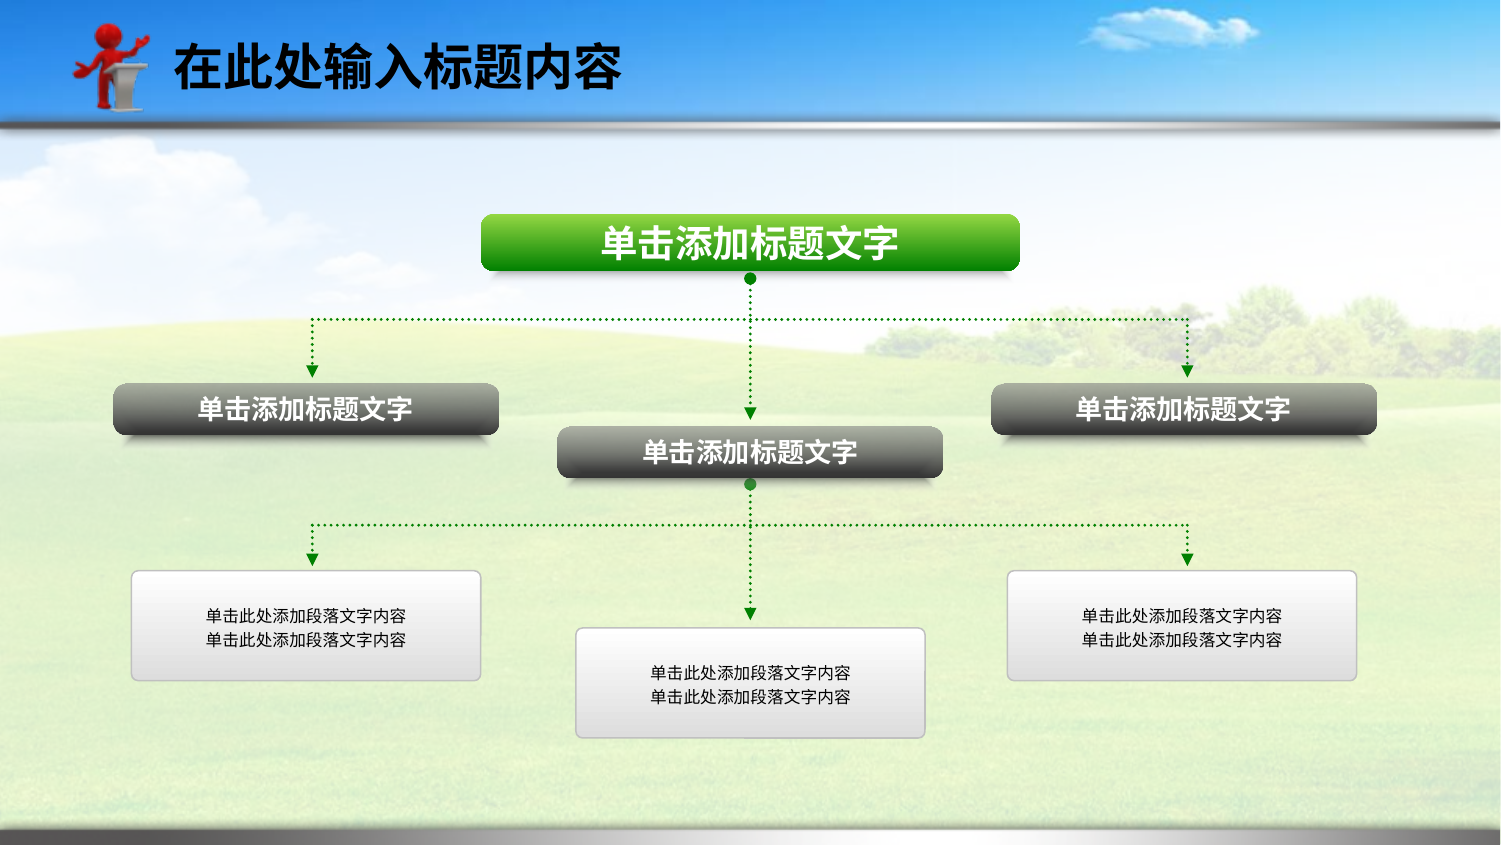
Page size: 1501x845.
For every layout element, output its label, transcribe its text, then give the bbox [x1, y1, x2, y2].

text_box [112, 382, 1377, 452]
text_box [311, 524, 1188, 567]
picture [0, 0, 1501, 845]
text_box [130, 570, 1358, 682]
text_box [557, 460, 943, 493]
text_box 单击此处添加段落文字内容 单击此处添加段落文字内容 [575, 690, 926, 739]
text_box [480, 213, 1021, 285]
text_box 在此处输入标题内容 [108, 28, 688, 103]
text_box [311, 318, 1188, 379]
